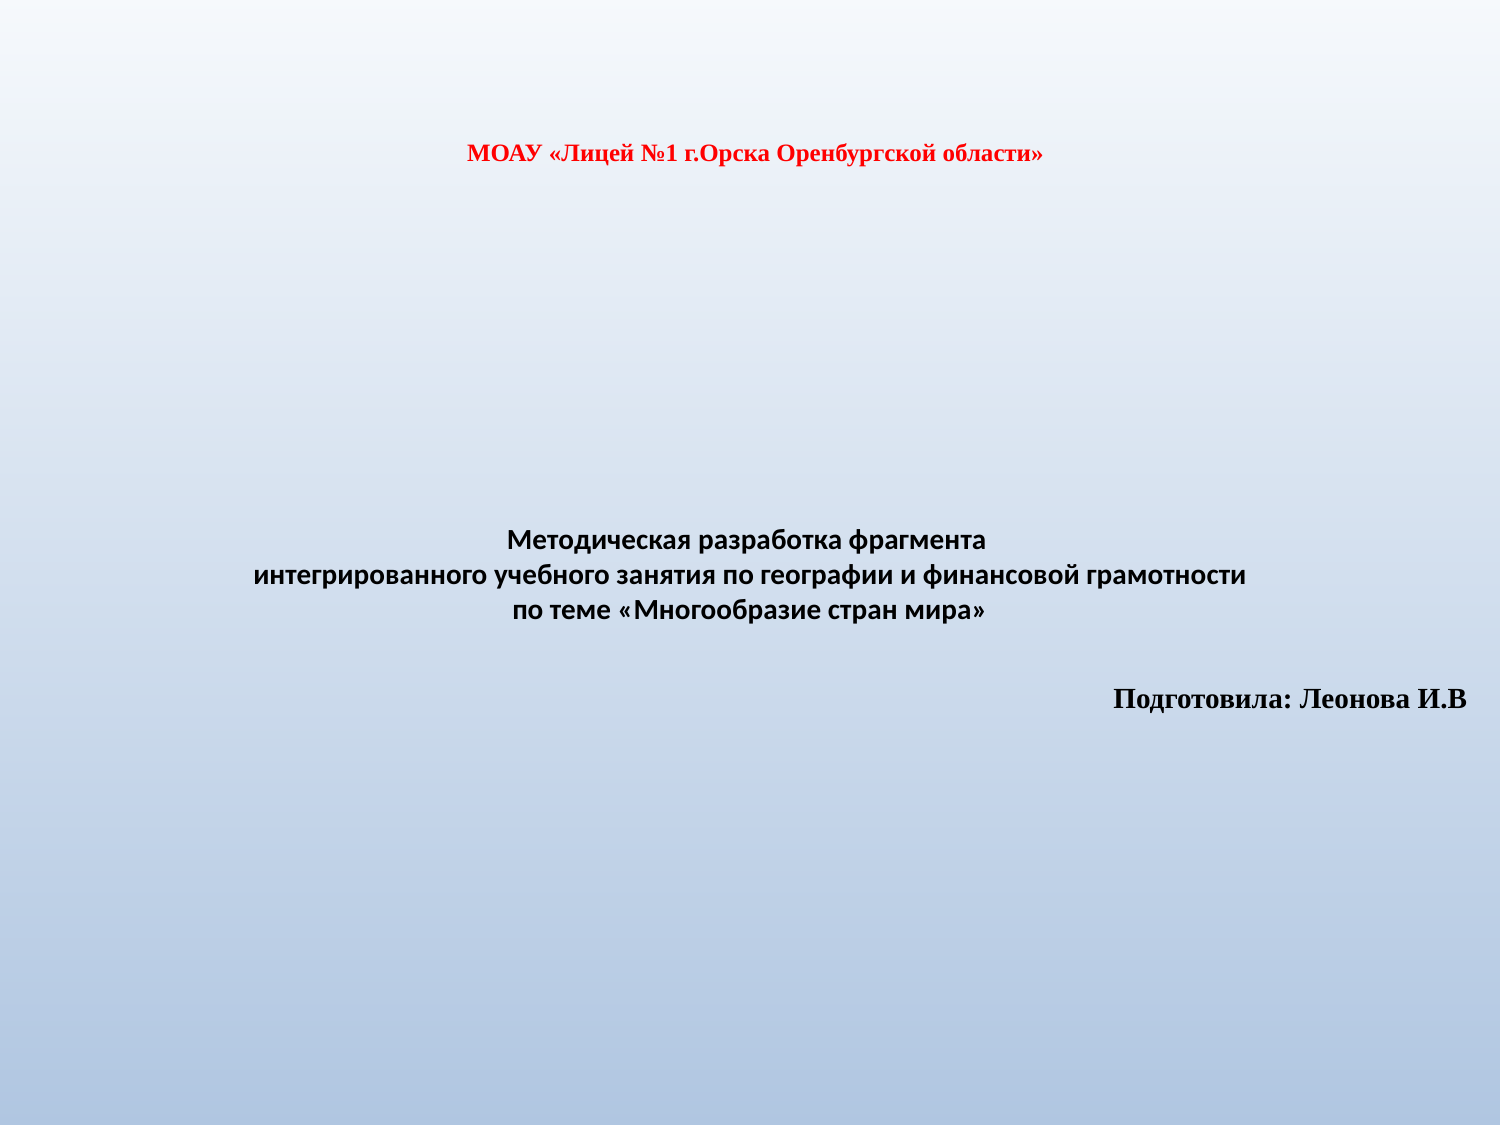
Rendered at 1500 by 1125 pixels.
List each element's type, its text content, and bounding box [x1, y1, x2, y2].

subtitle Подготовила: Леонова И.В [100, 654, 1483, 942]
text_box МОАУ «Лицей №1 г.Орска Оренбургской области» [41, 128, 1471, 204]
title Методическая разработка фрагмента интегрированного учебного занятия по географии и финансовой грамотности по теме «Многообразие стран мира» [53, 456, 1447, 698]
